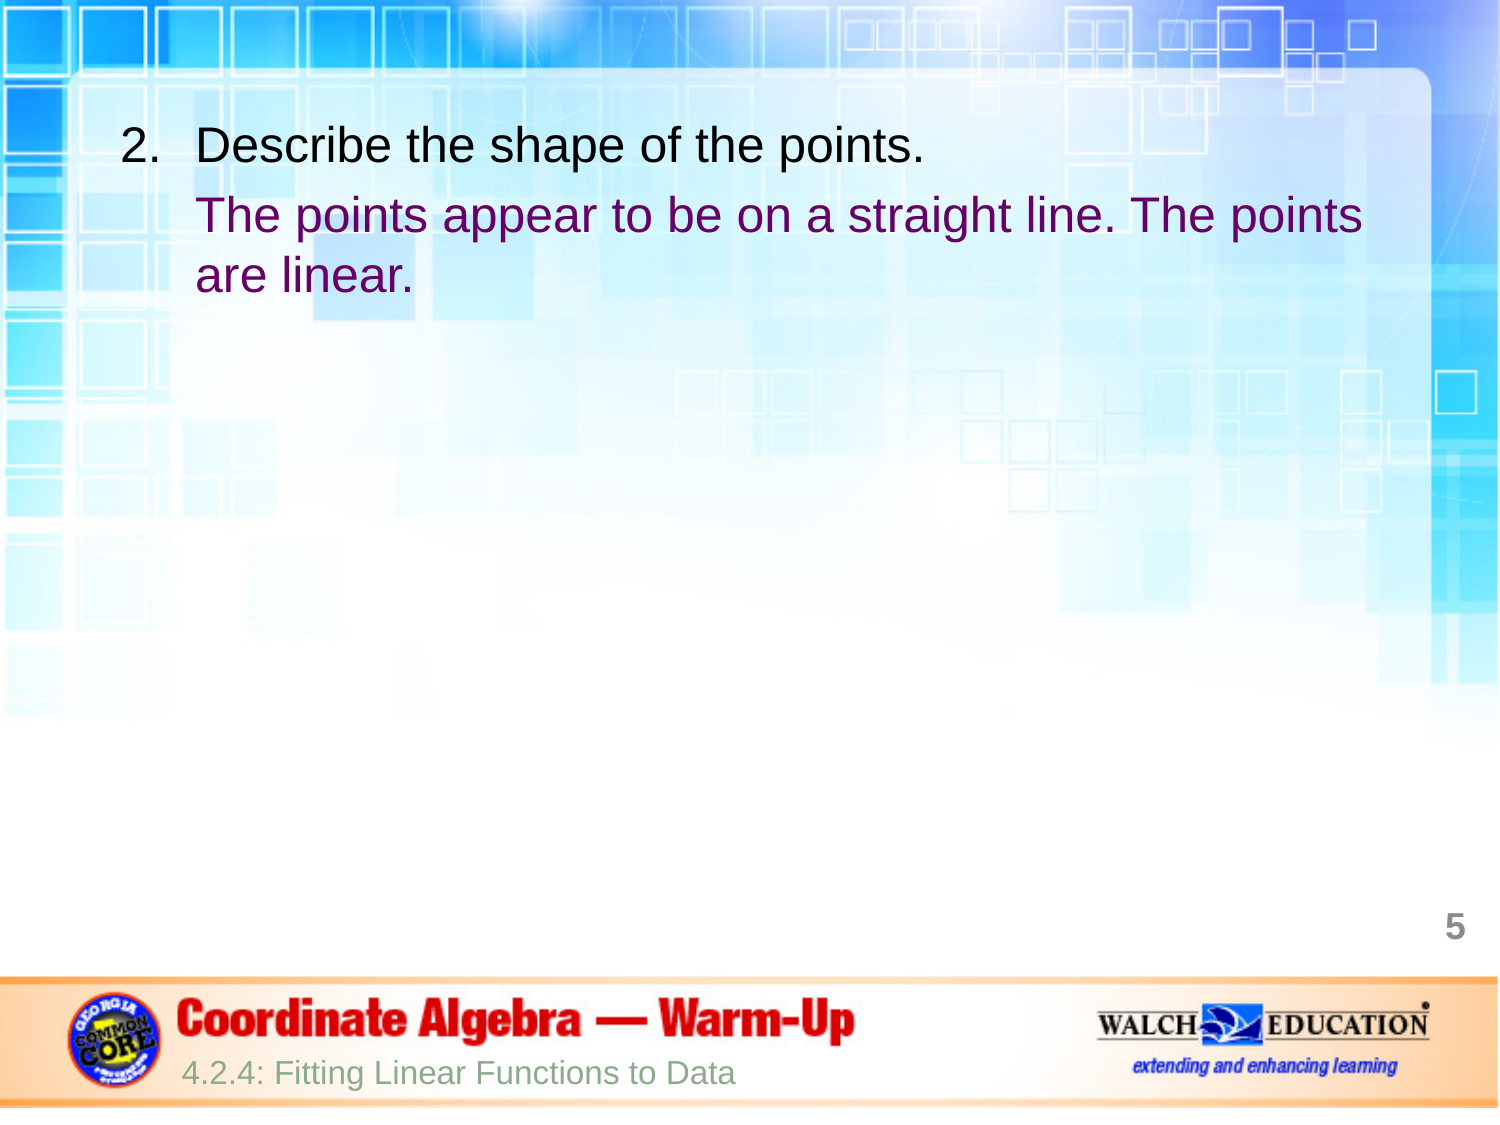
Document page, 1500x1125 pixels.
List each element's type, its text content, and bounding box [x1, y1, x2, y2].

subtitle Describe the shape of the points. The points appear to be on a straight line. The points are linear. [105, 105, 1415, 925]
picture [0, 0, 1500, 1108]
footer 4.2.4: Fitting Linear Functions to Data [166, 1048, 1065, 1094]
slide_number 5 [1361, 901, 1481, 949]
